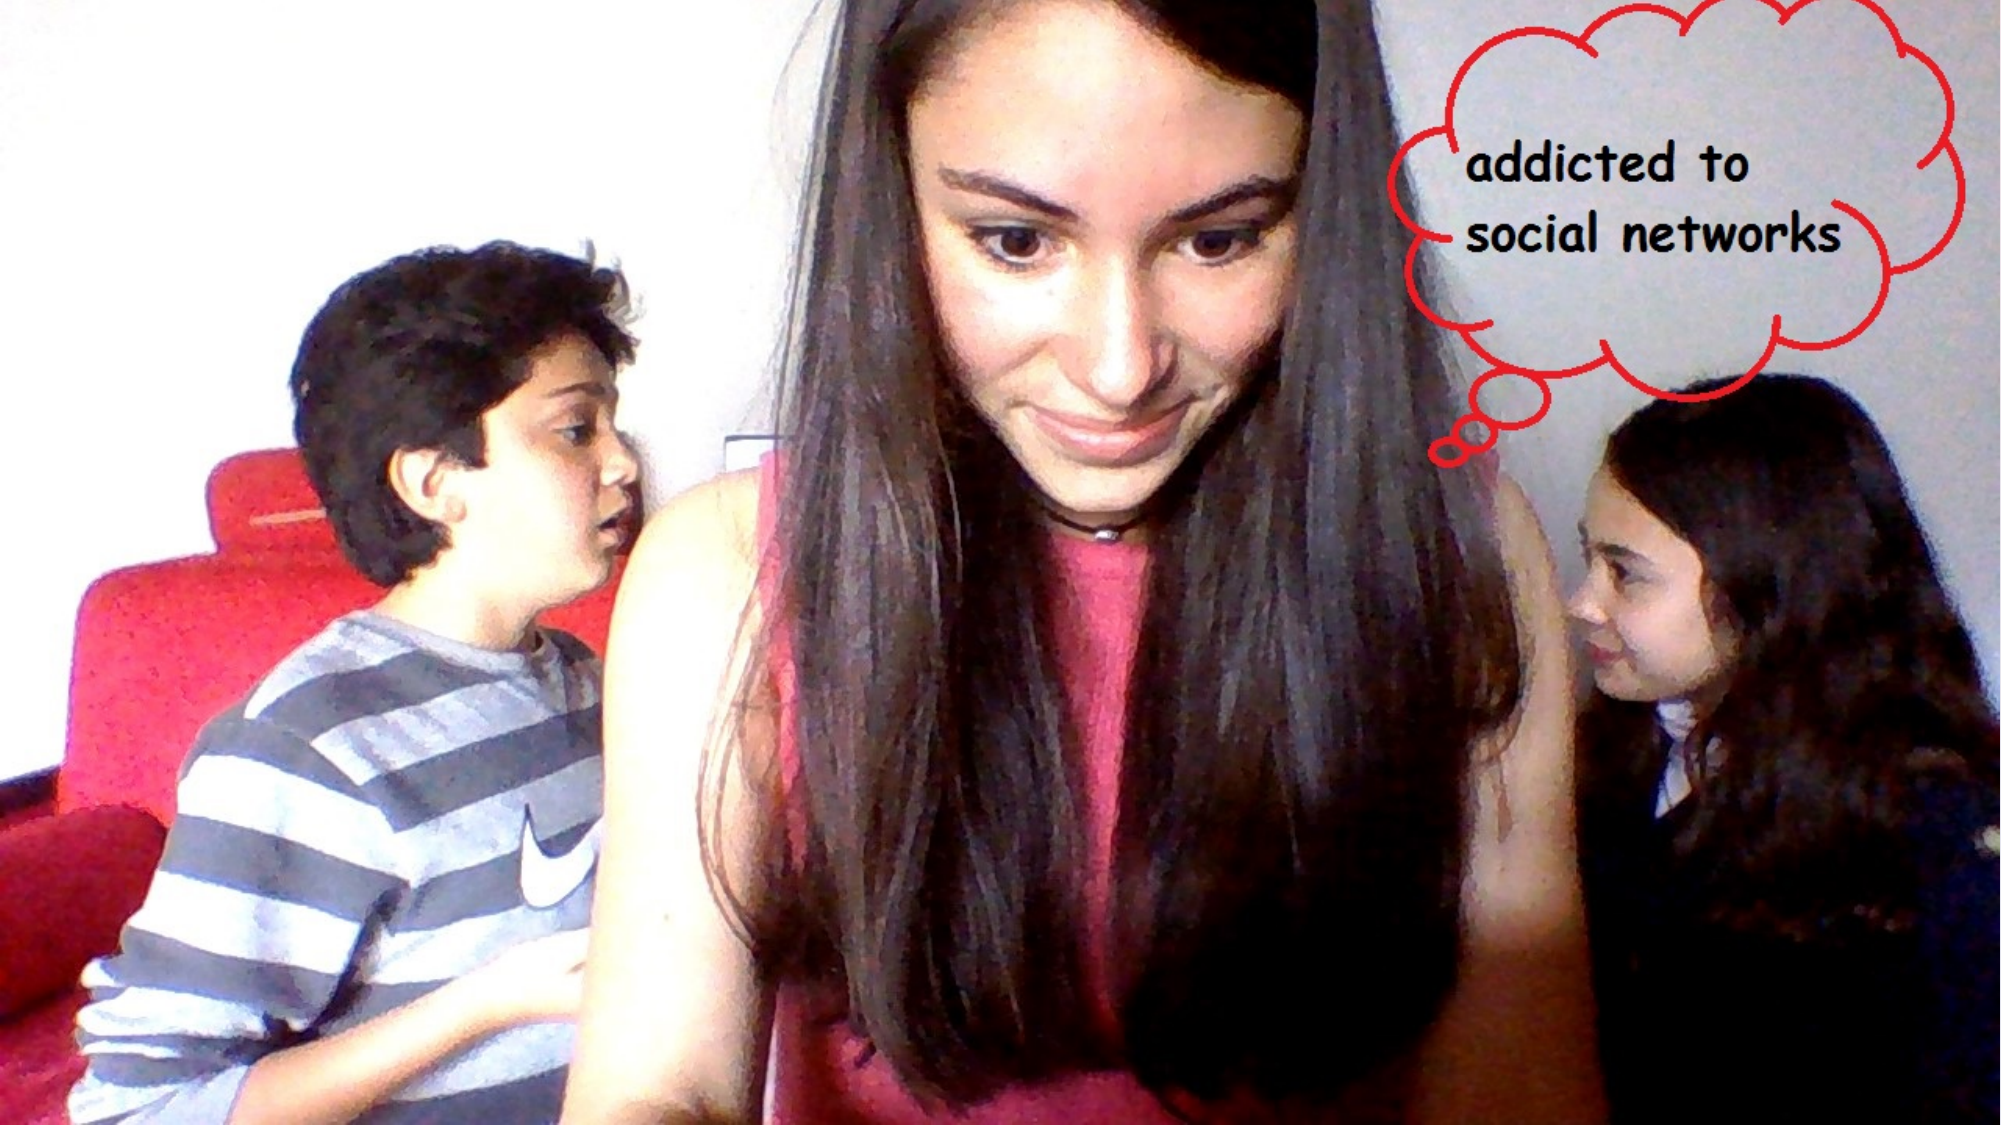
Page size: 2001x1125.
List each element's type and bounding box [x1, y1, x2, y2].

list [0, 0, 2000, 1125]
